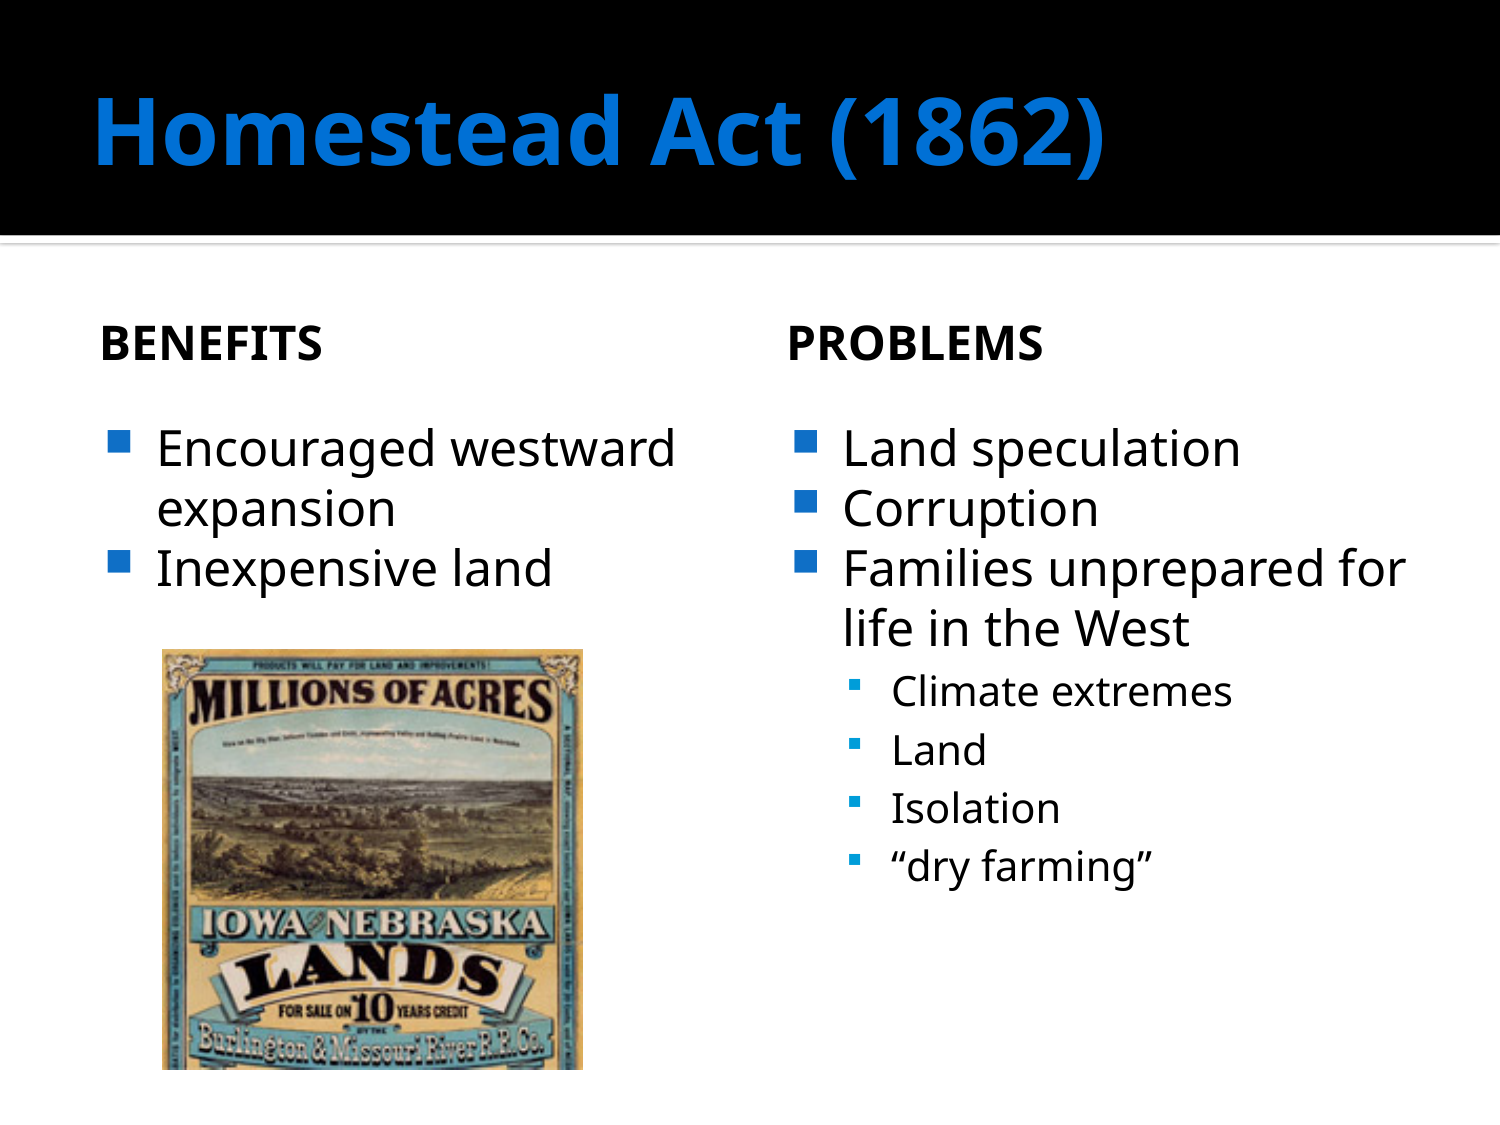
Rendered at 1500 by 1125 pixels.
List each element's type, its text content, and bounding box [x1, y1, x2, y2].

list Land speculation Corruption Families unprepared for life in the West Climate extremes Land Isolation “dry farming” [761, 401, 1425, 1050]
list Encouraged westward expansion Inexpensive land [75, 401, 738, 1050]
list Problems [761, 278, 1425, 396]
picture [162, 649, 583, 1071]
title Homestead Act (1862) [75, 24, 1425, 231]
list Benefits [75, 278, 738, 396]
